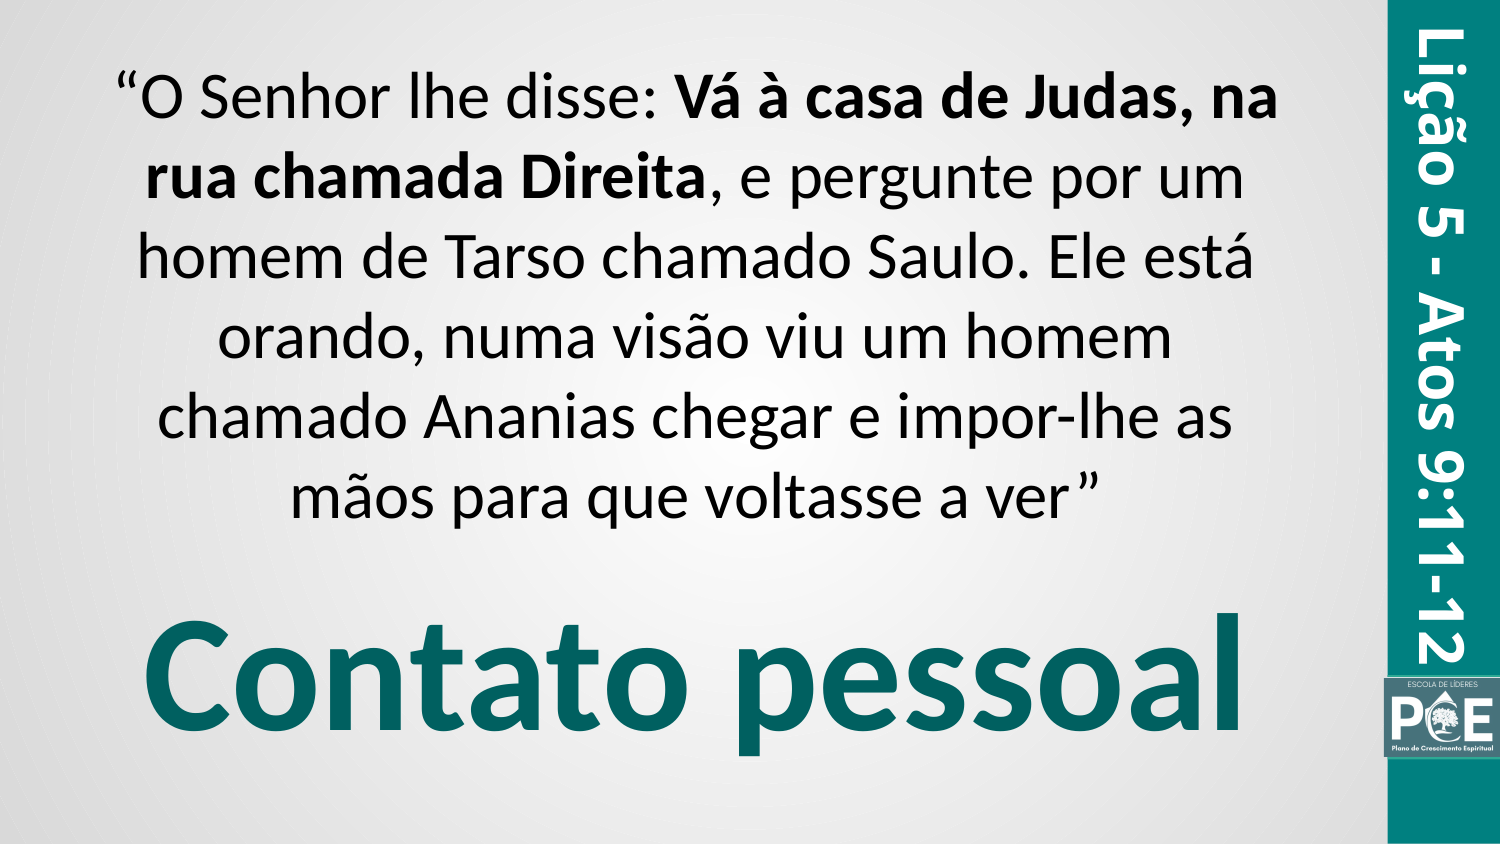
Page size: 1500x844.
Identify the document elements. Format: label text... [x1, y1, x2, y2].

text_box Lição 5 - Atos 9:11-12 [1399, 17, 1490, 674]
picture [1383, 677, 1500, 757]
text_box Contato pessoal [128, 556, 1264, 772]
text_box “O Senhor lhe disse: Vá à casa de Judas, na rua chamada Direita, e pergunte por um homem de Tarso chamado Saulo. Ele está orando, numa visão viu um homem chamado Ananias chegar e impor-lhe as mãos para que voltasse a ver” [80, 44, 1312, 539]
